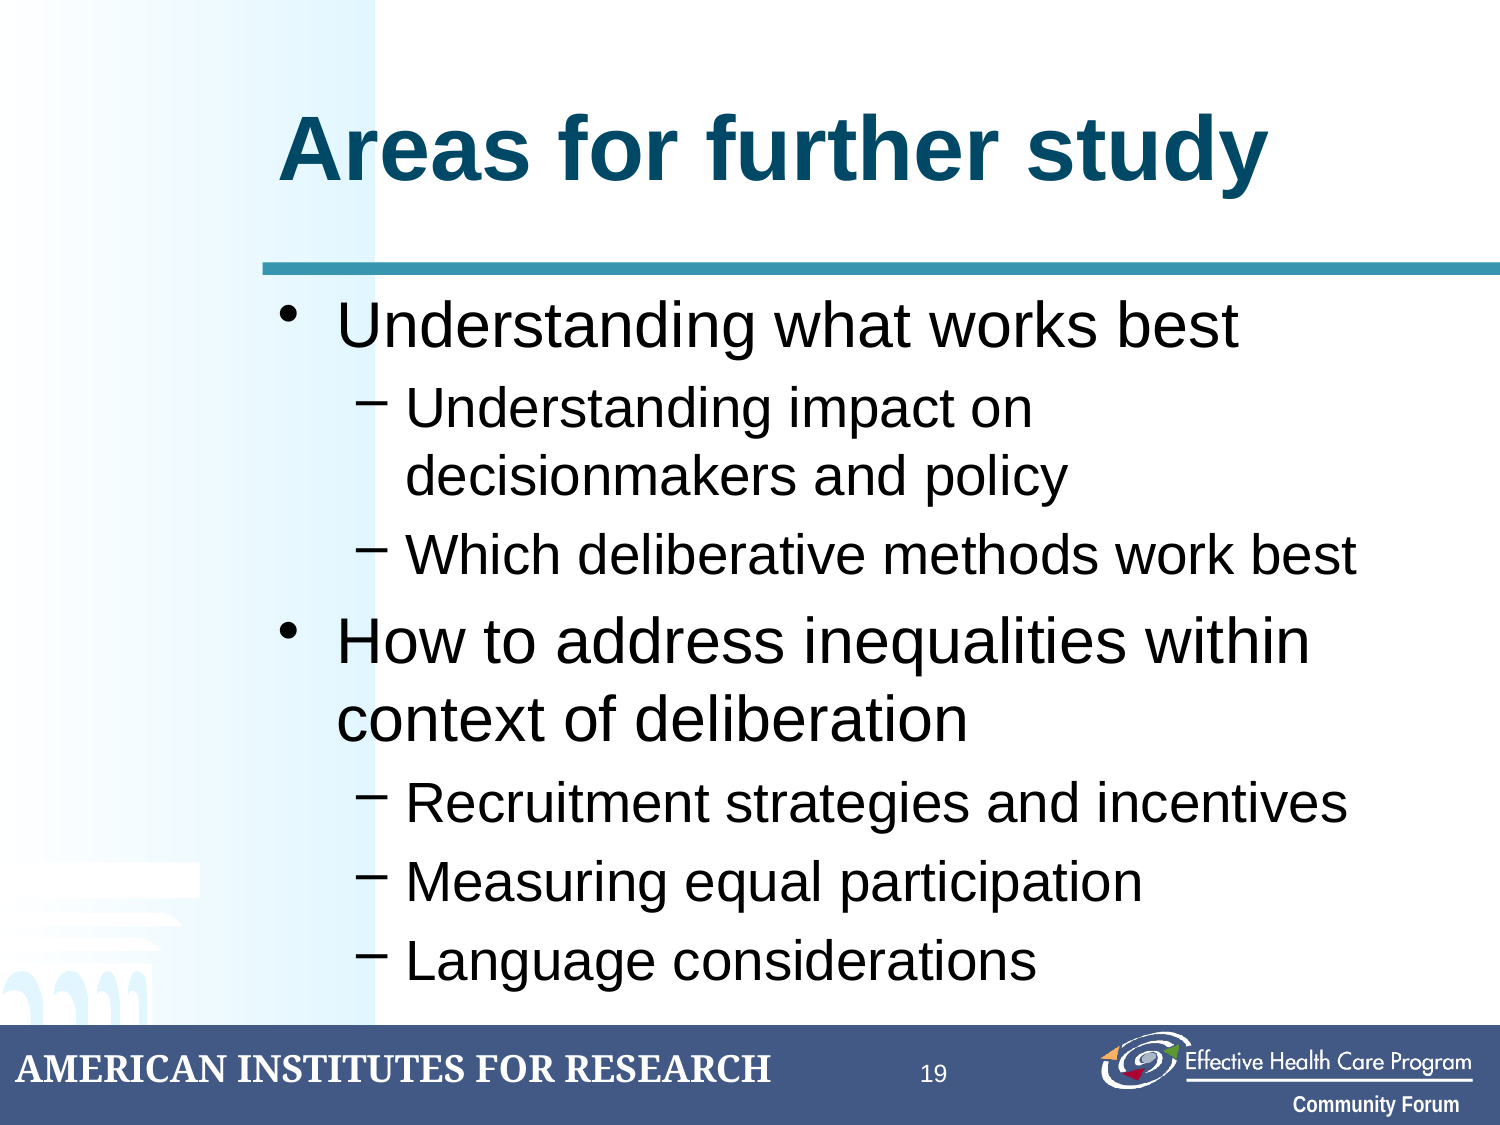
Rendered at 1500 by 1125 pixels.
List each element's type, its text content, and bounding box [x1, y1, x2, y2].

list Understanding what works best Understanding impact on decisionmakers and policy Which deliberative methods work best How to address inequalities within context of deliberation Recruitment strategies and incentives Measuring equal participation Language considerations [262, 274, 1388, 1013]
picture [1100, 1031, 1473, 1089]
title Areas for further study [262, 49, 1475, 238]
